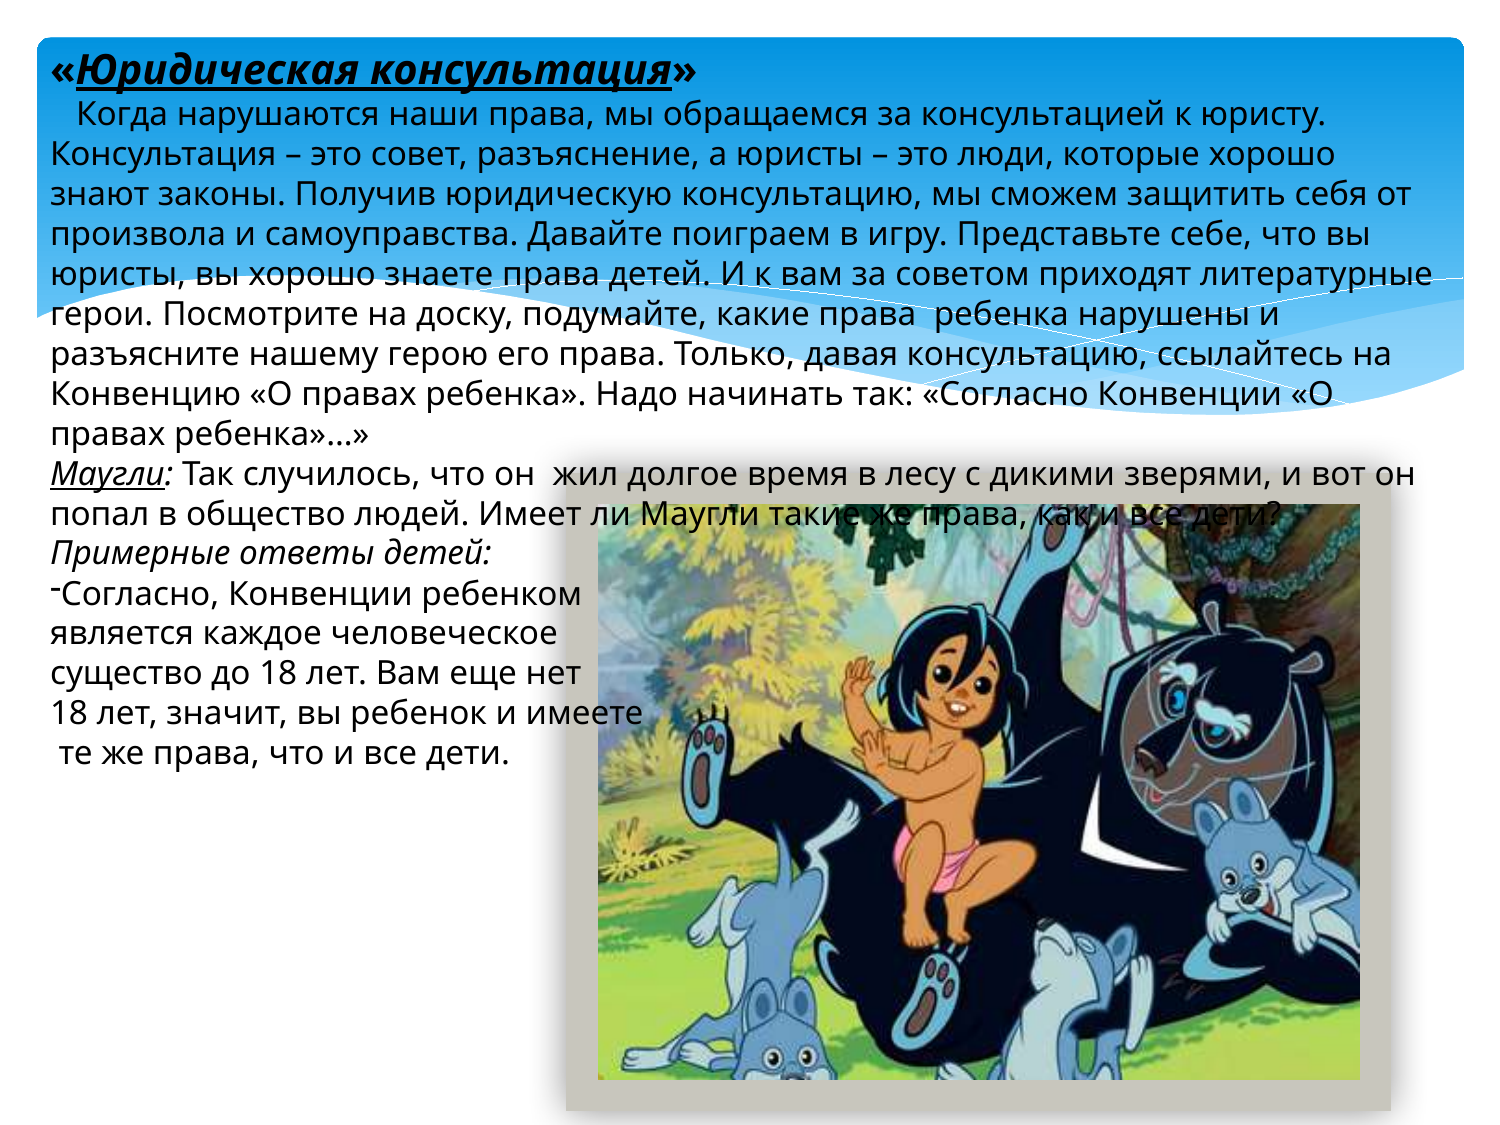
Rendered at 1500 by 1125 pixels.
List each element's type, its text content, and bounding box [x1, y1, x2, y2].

text_box «Юридическая консультация» Когда нарушаются наши права, мы обращаемся за консультацией к юристу. Консультация – это совет, разъяснение, а юристы – это люди, которые хорошо знают законы. Получив юридическую консультацию, мы сможем защитить себя от произвола и самоуправства. Давайте поиграем в игру. Представьте себе, что вы юристы, вы хорошо знаете права детей. И к вам за советом приходят литературные герои. Посмотрите на доску, подумайте, какие права ребенка нарушены и разъясните нашему герою его права. Только, давая консультацию, ссылайтесь на Конвенцию «О правах ребенка». Надо начинать так: «Согласно Конвенции «О правах ребенка»…» Маугли: Так случилось, что он жил долгое время в лесу с дикими зверями, и вот он попал в общество людей. Имеет ли Маугли такие же права, как и все дети? Примерные ответы детей: Согласно, Конвенции ребенком является каждое человеческое существо до 18 лет. Вам еще нет 18 лет, значит, вы ребенок и имеете те же права, что и все дети. [35, 35, 1454, 779]
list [597, 503, 1360, 1081]
